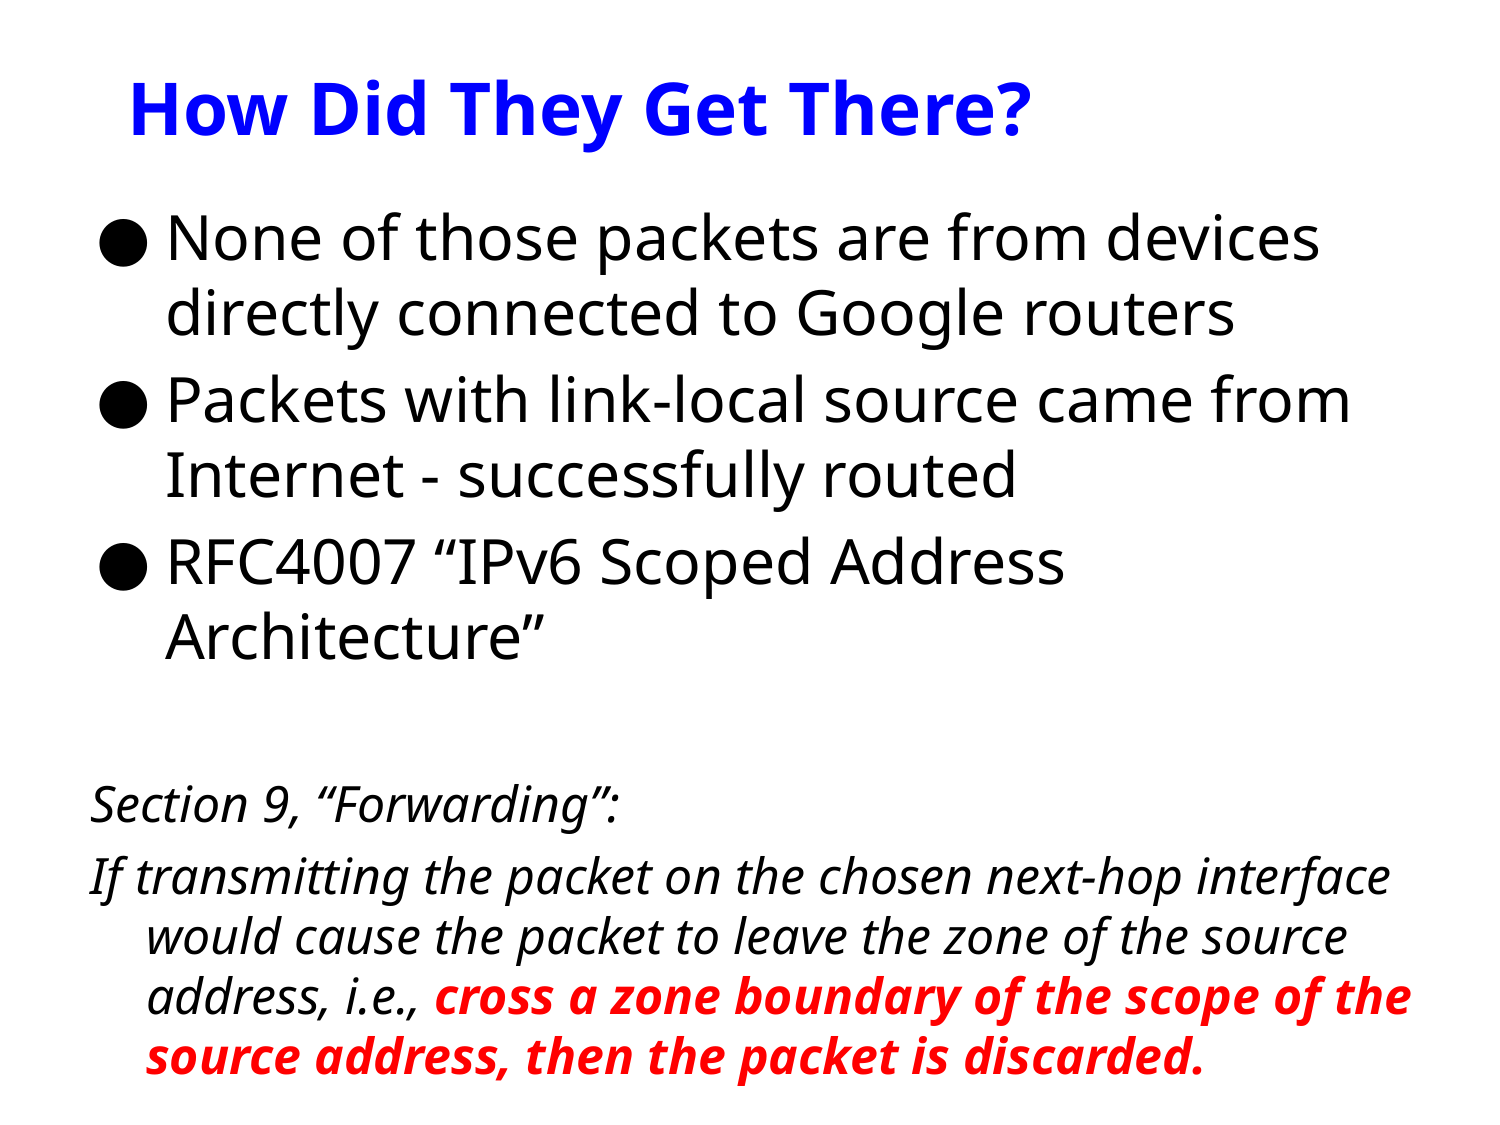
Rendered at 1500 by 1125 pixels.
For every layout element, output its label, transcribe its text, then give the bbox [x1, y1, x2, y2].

list None of those packets are from devices directly connected to Google routers Packets with link-local source came from Internet - successfully routed RFC4007 “IPv6 Scoped Address Architecture” Section 9, “Forwarding”: If transmitting the packet on the chosen next-hop interface would cause the packet to leave the zone of the source address, i.e., cross a zone boundary of the scope of the source address, then the packet is discarded. [75, 182, 1471, 1082]
title How Did They Get There? [75, 45, 1425, 165]
